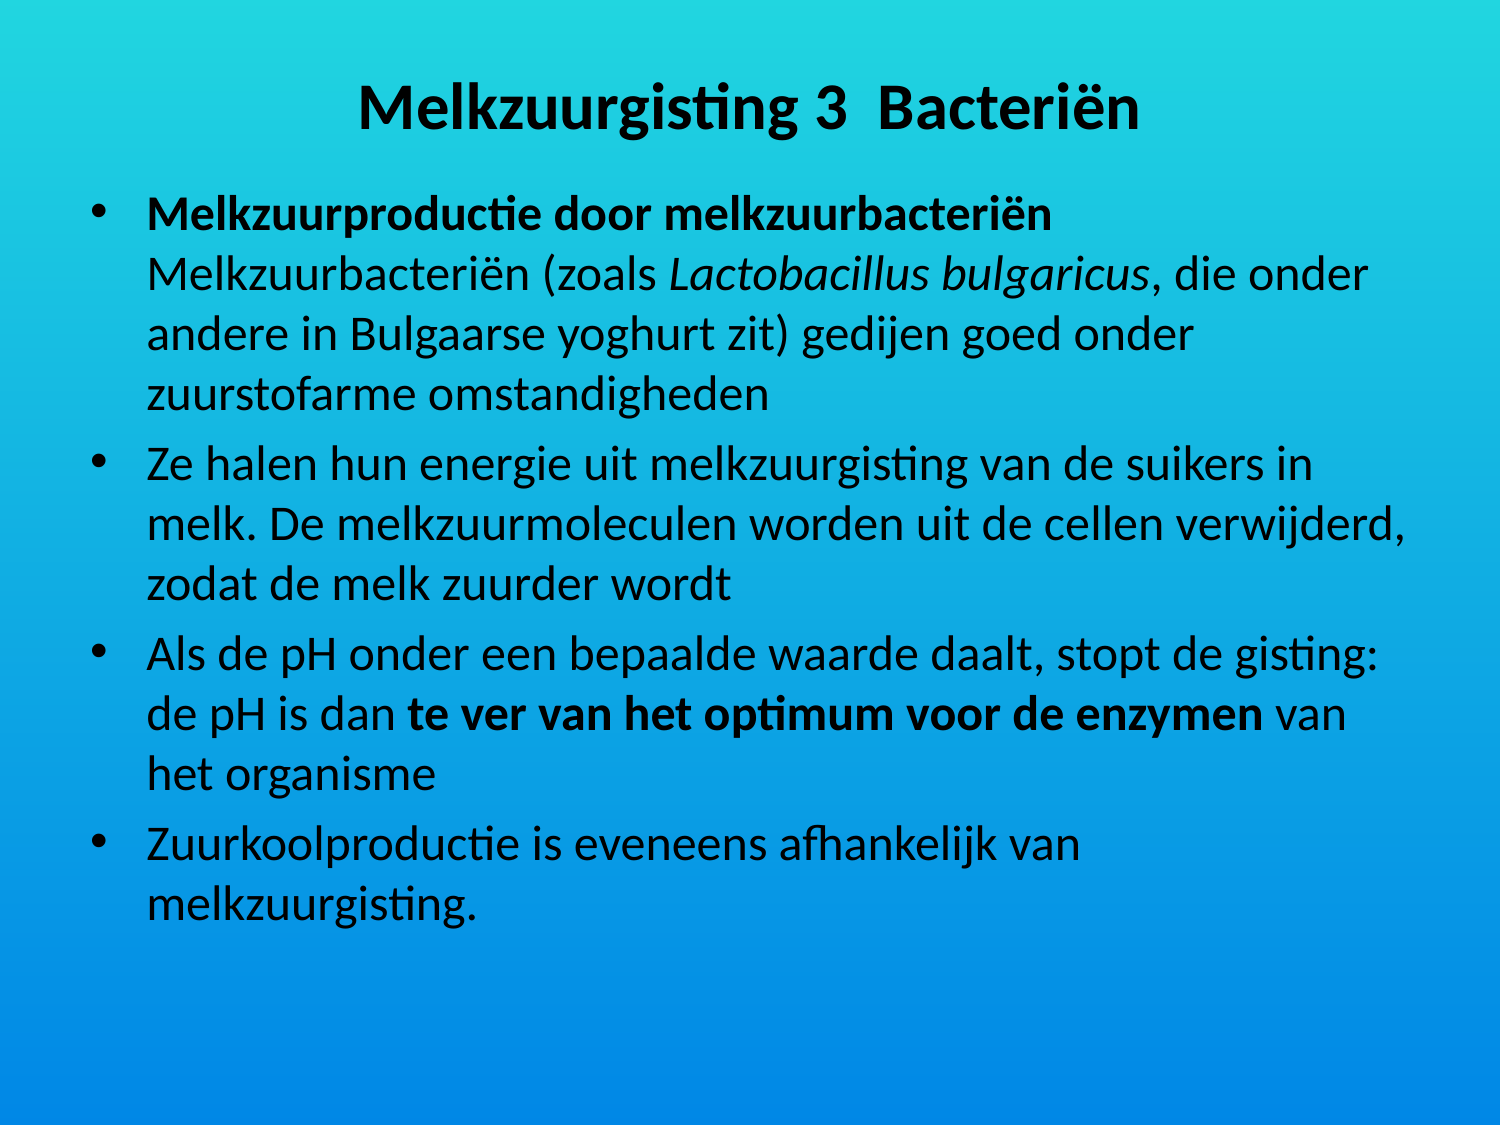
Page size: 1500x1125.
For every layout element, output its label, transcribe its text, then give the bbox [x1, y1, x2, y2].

title Melkzuurgisting 3 Bacteriën [75, 45, 1425, 161]
list Melkzuurproductie door melkzuurbacteriën Melkzuurbacteriën (zoals Lactobacillus bulgaricus, die onder andere in Bulgaarse yoghurt zit) gedijen goed onder zuurstofarme omstandigheden Ze halen hun energie uit melkzuurgisting van de suikers in melk. De melkzuurmoleculen worden uit de cellen verwijderd, zodat de melk zuurder wordt Als de pH onder een bepaalde waarde daalt, stopt de gisting: de pH is dan te ver van het optimum voor de enzymen van het organisme Zuurkoolproductie is eveneens afhankelijk van melkzuurgisting. [75, 172, 1425, 1059]
